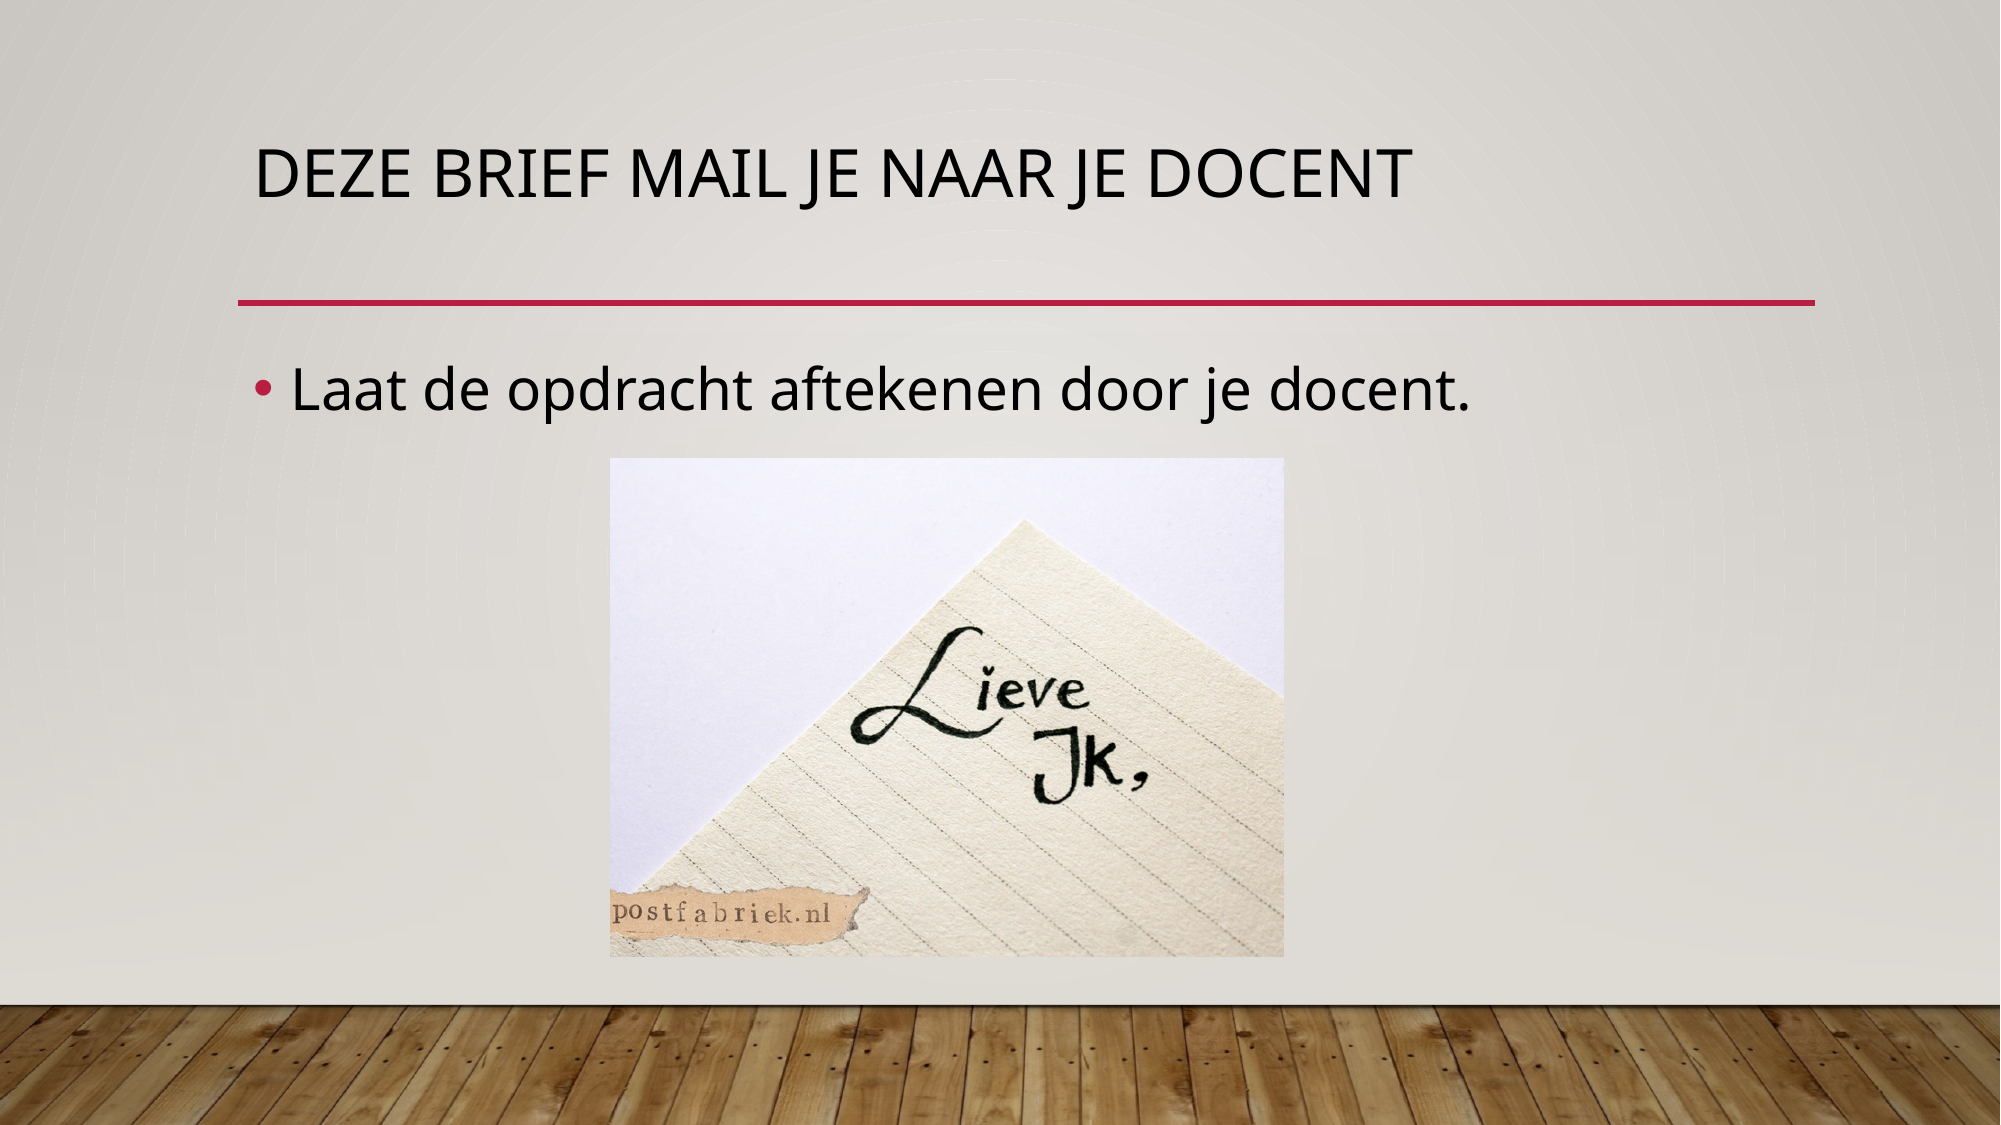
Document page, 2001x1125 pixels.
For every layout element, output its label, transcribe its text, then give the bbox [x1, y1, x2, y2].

picture [610, 458, 1284, 958]
picture [0, 1005, 2000, 1125]
title Deze brief Mail je naar je docent [238, 131, 1814, 305]
list Laat de opdracht aftekenen door je docent. [238, 330, 1814, 897]
